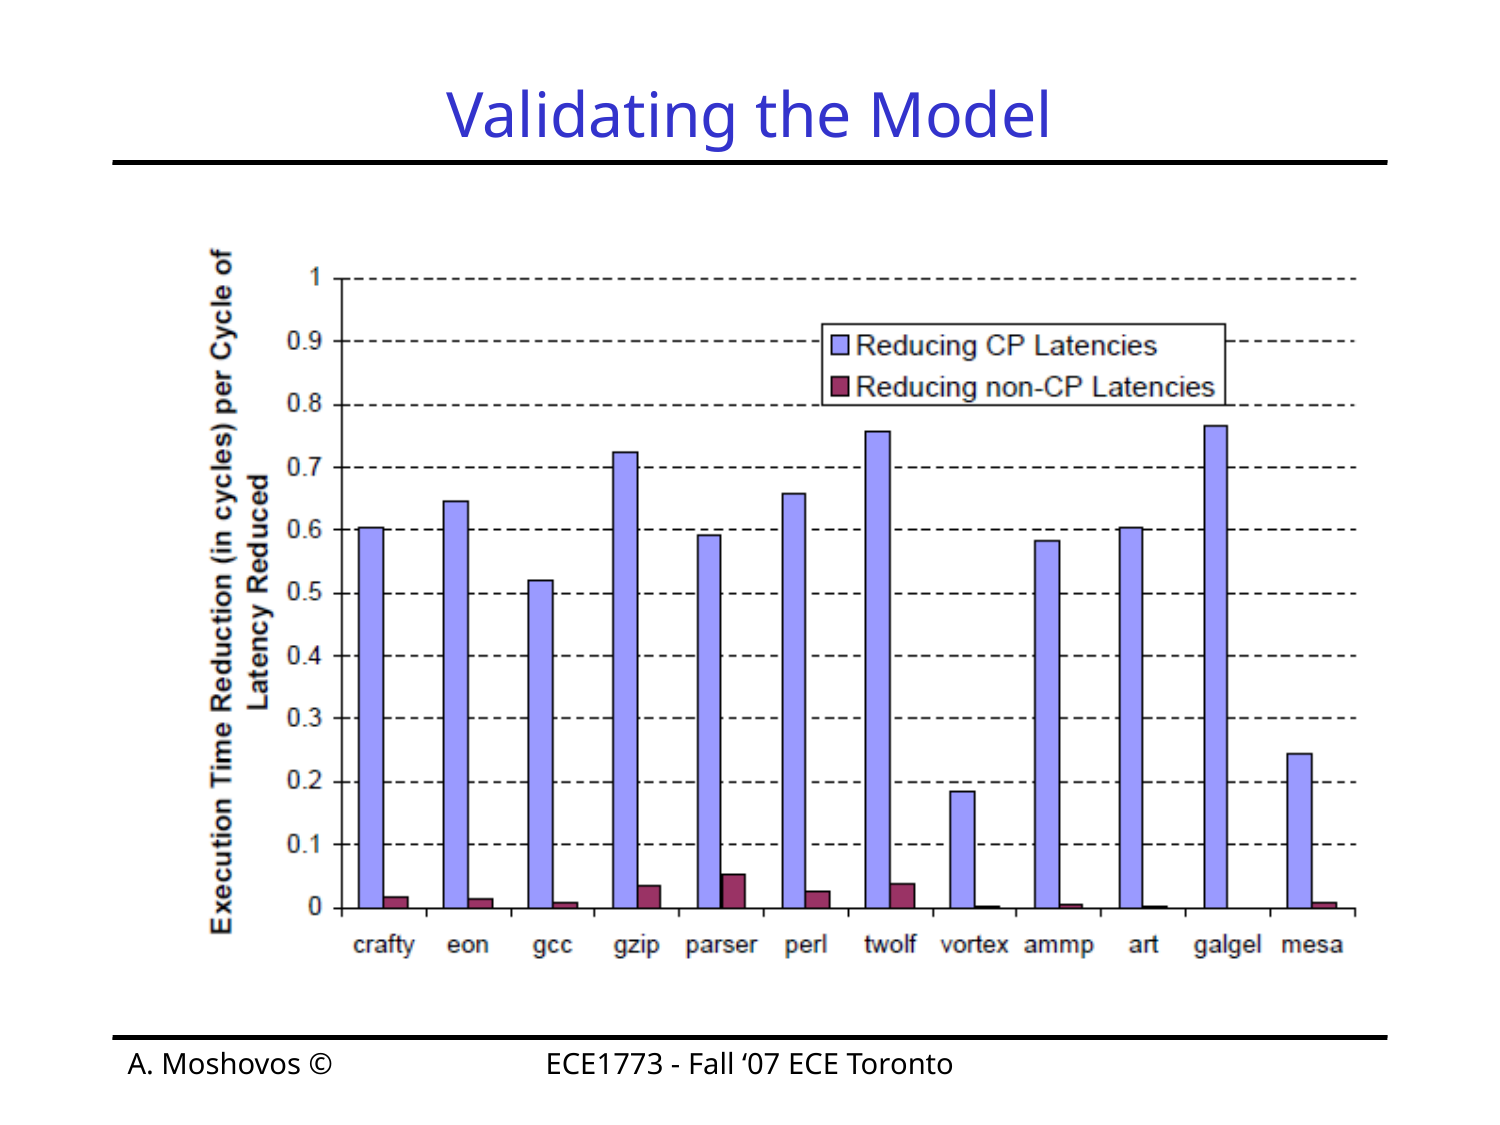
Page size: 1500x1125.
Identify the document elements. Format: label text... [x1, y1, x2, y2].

footer ECE1773 - Fall ‘07 ECE Toronto [487, 1037, 1013, 1101]
title Validating the Model [112, 62, 1388, 163]
picture [170, 186, 1381, 972]
slide_number A. Moshovos © [112, 1037, 426, 1101]
